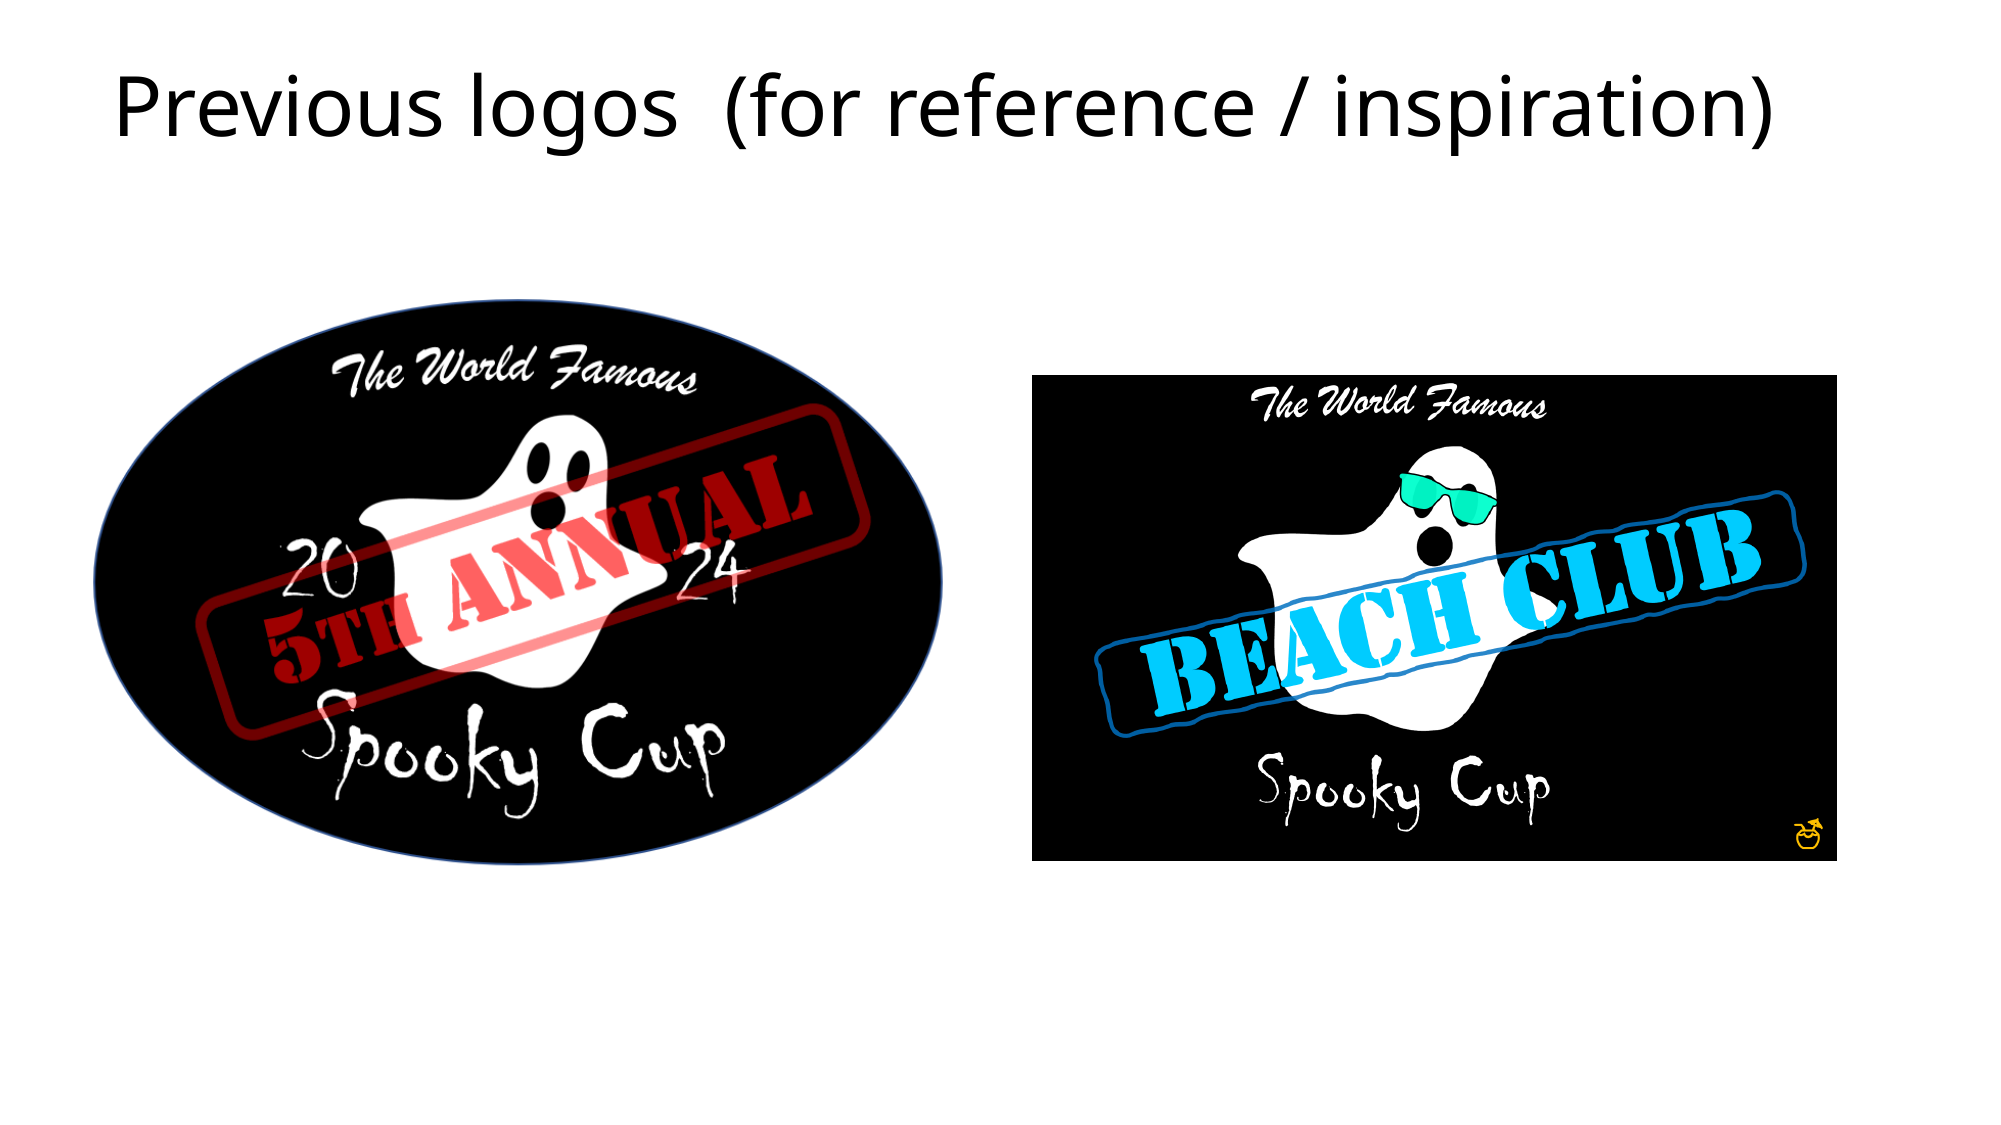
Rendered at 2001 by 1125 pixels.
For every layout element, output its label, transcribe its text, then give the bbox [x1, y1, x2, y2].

picture [1032, 375, 1837, 861]
picture [64, 289, 968, 871]
text_box Previous logos (for reference / inspiration) [97, 38, 1969, 181]
